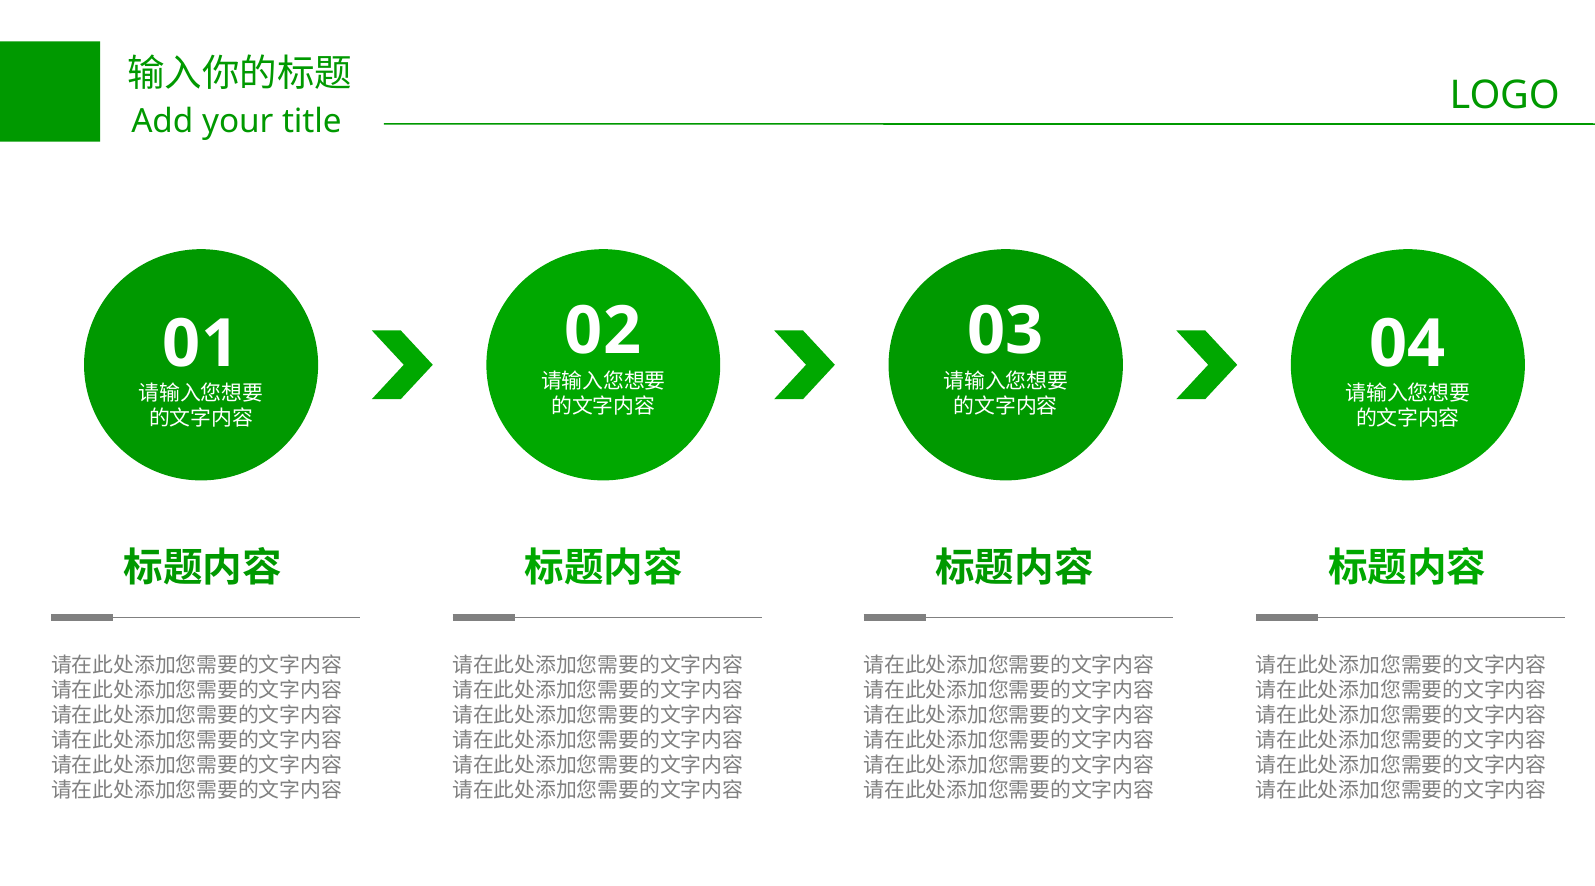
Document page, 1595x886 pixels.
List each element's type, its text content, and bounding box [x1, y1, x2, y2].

text_box [371, 330, 433, 400]
text_box 请在此处添加您需要的文字内容请在此处添加您需要的文字内容请在此处添加您需要的文字内容请在此处添加您需要的文字内容 请在此处添加您需要的文字内容 请在此处添加您需要的文字内容 [863, 651, 1173, 827]
text_box 04 请输入您想要的文字内容 [1290, 249, 1525, 481]
text_box 01 请输入您想要的文字内容 [84, 249, 319, 481]
text_box 标题内容 [44, 534, 361, 597]
text_box 03 请输入您想要的文字内容 [888, 249, 1123, 481]
text_box [1176, 330, 1238, 400]
text_box 请在此处添加您需要的文字内容请在此处添加您需要的文字内容请在此处添加您需要的文字内容请在此处添加您需要的文字内容 请在此处添加您需要的文字内容 请在此处添加您需要的文字内容 [452, 651, 762, 827]
text_box [774, 330, 835, 400]
text_box 标题内容 [1249, 534, 1566, 597]
text_box 请在此处添加您需要的文字内容请在此处添加您需要的文字内容请在此处添加您需要的文字内容请在此处添加您需要的文字内容 请在此处添加您需要的文字内容 请在此处添加您需要的文字内容 [1255, 651, 1565, 827]
text_box 标题内容 [445, 534, 762, 597]
text_box 标题内容 [856, 534, 1173, 597]
text_box 02 请输入您想要的文字内容 [486, 249, 721, 481]
text_box 请在此处添加您需要的文字内容请在此处添加您需要的文字内容请在此处添加您需要的文字内容请在此处添加您需要的文字内容 请在此处添加您需要的文字内容 请在此处添加您需要的文字内容 [51, 651, 361, 877]
